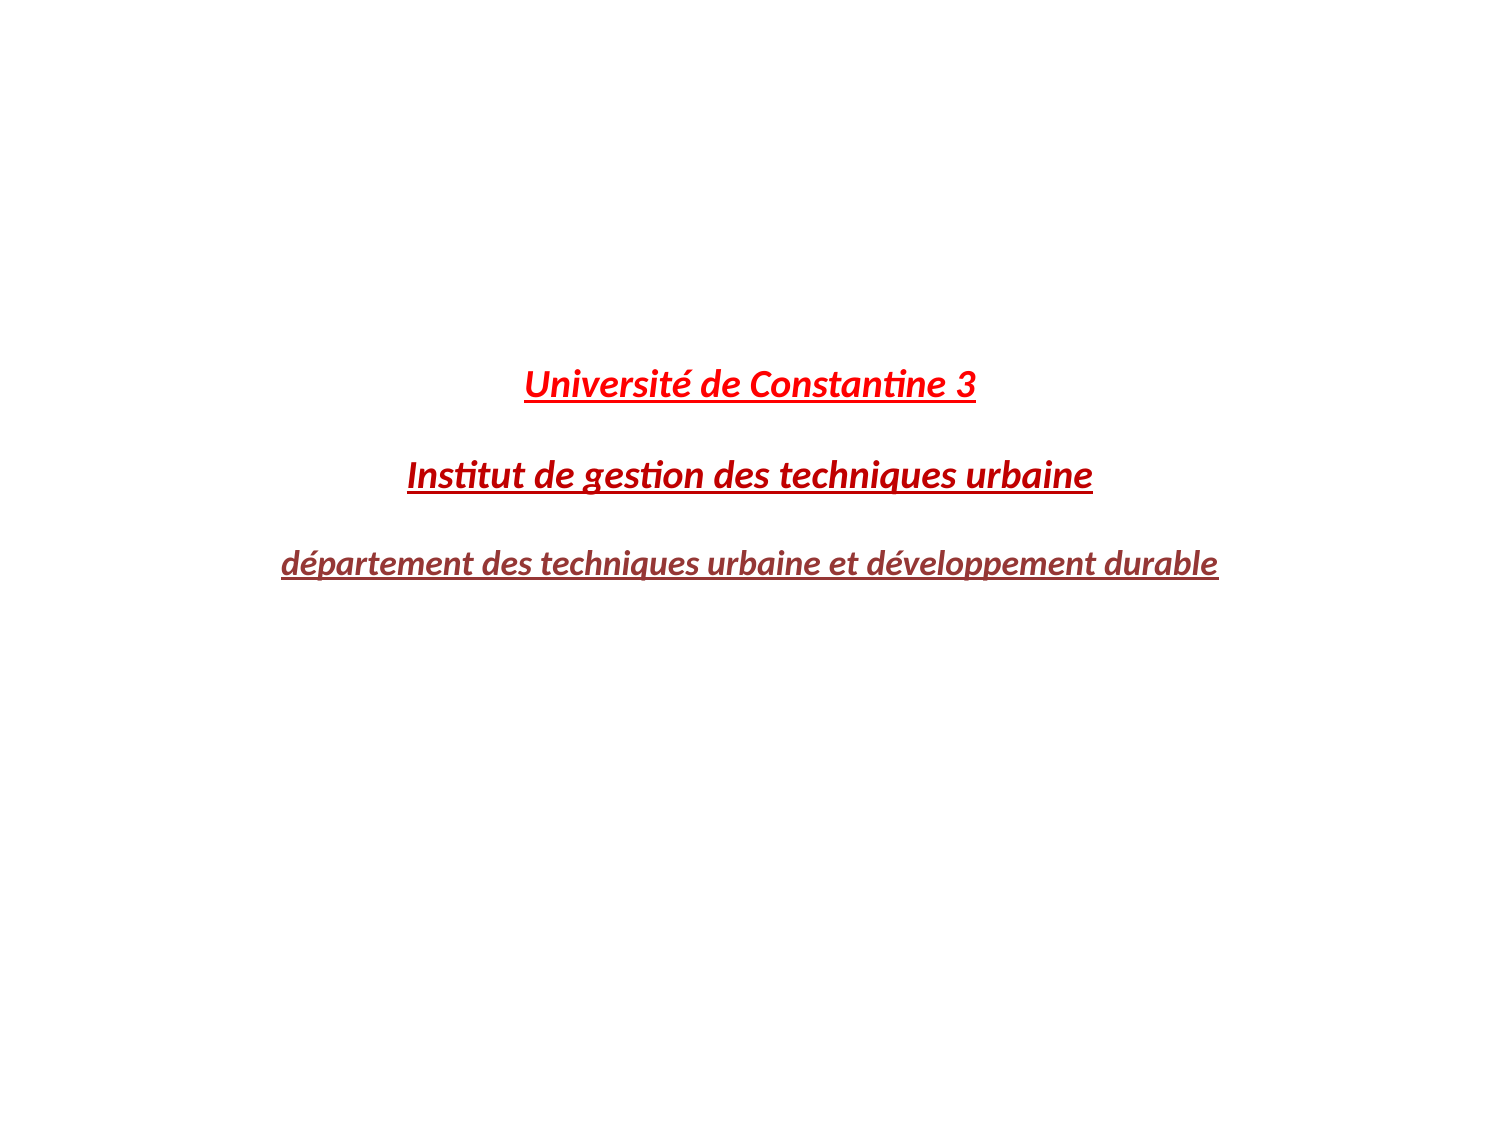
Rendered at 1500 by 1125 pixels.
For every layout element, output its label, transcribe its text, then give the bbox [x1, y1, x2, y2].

subtitle [572, 326, 1500, 614]
title Université de Constantine 3 Institut de gestion des techniques urbaine département des techniques urbaine et développement durable [112, 349, 572, 591]
